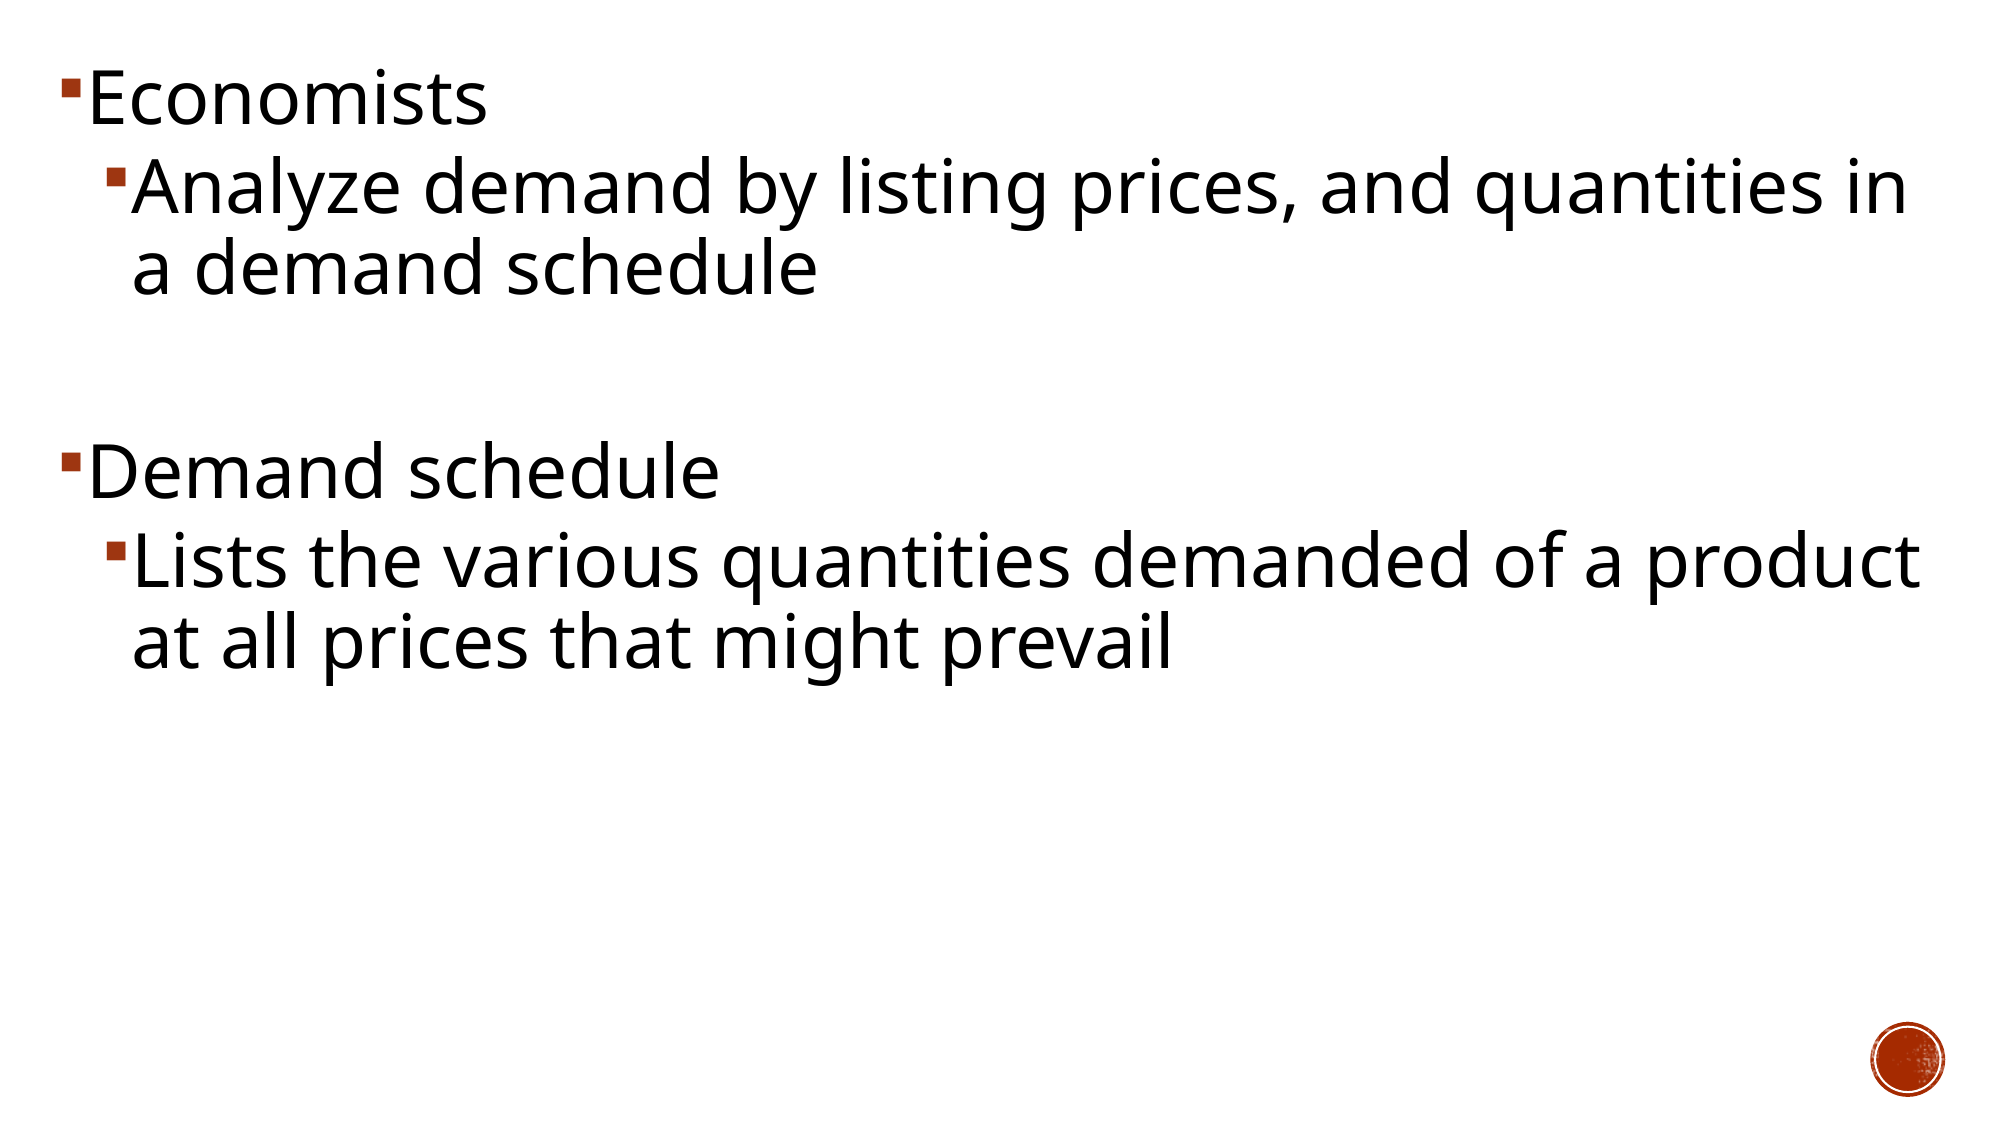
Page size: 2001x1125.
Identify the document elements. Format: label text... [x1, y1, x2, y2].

list Economists Analyze demand by listing prices, and quantities in a demand schedule Demand schedule Lists the various quantities demanded of a product at all prices that might prevail [41, 52, 1959, 1078]
